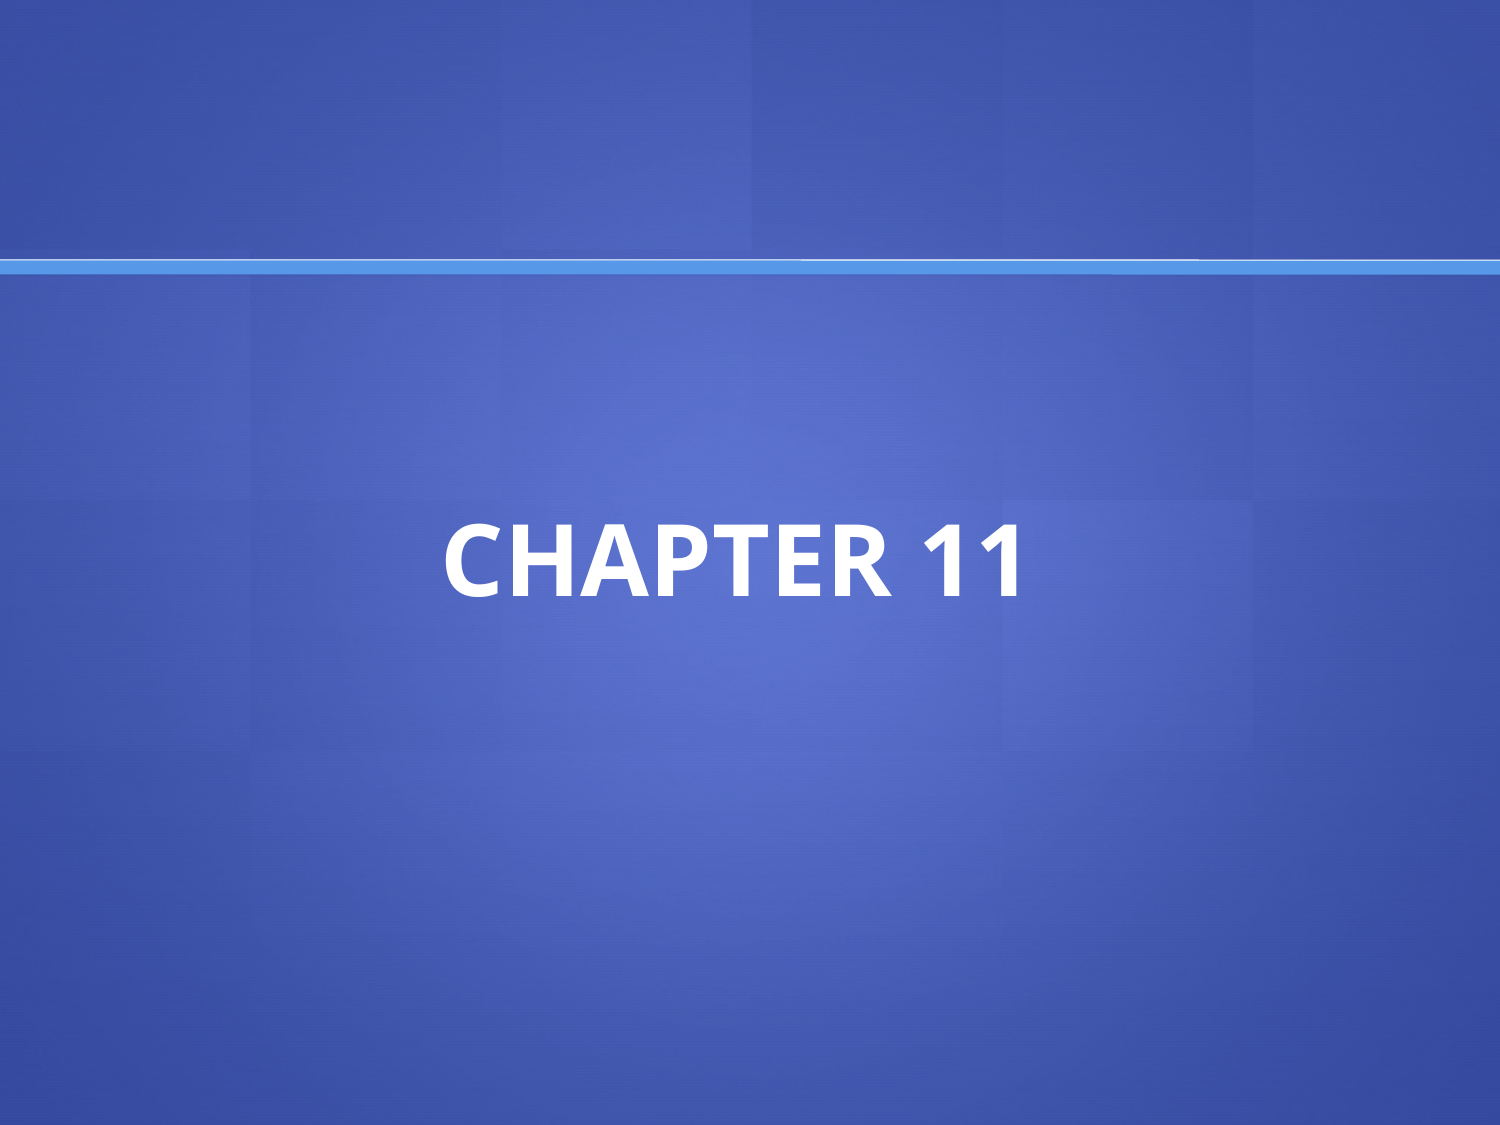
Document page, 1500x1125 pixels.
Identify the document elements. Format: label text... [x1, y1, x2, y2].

title CHAPTER 11 [75, 462, 1425, 650]
